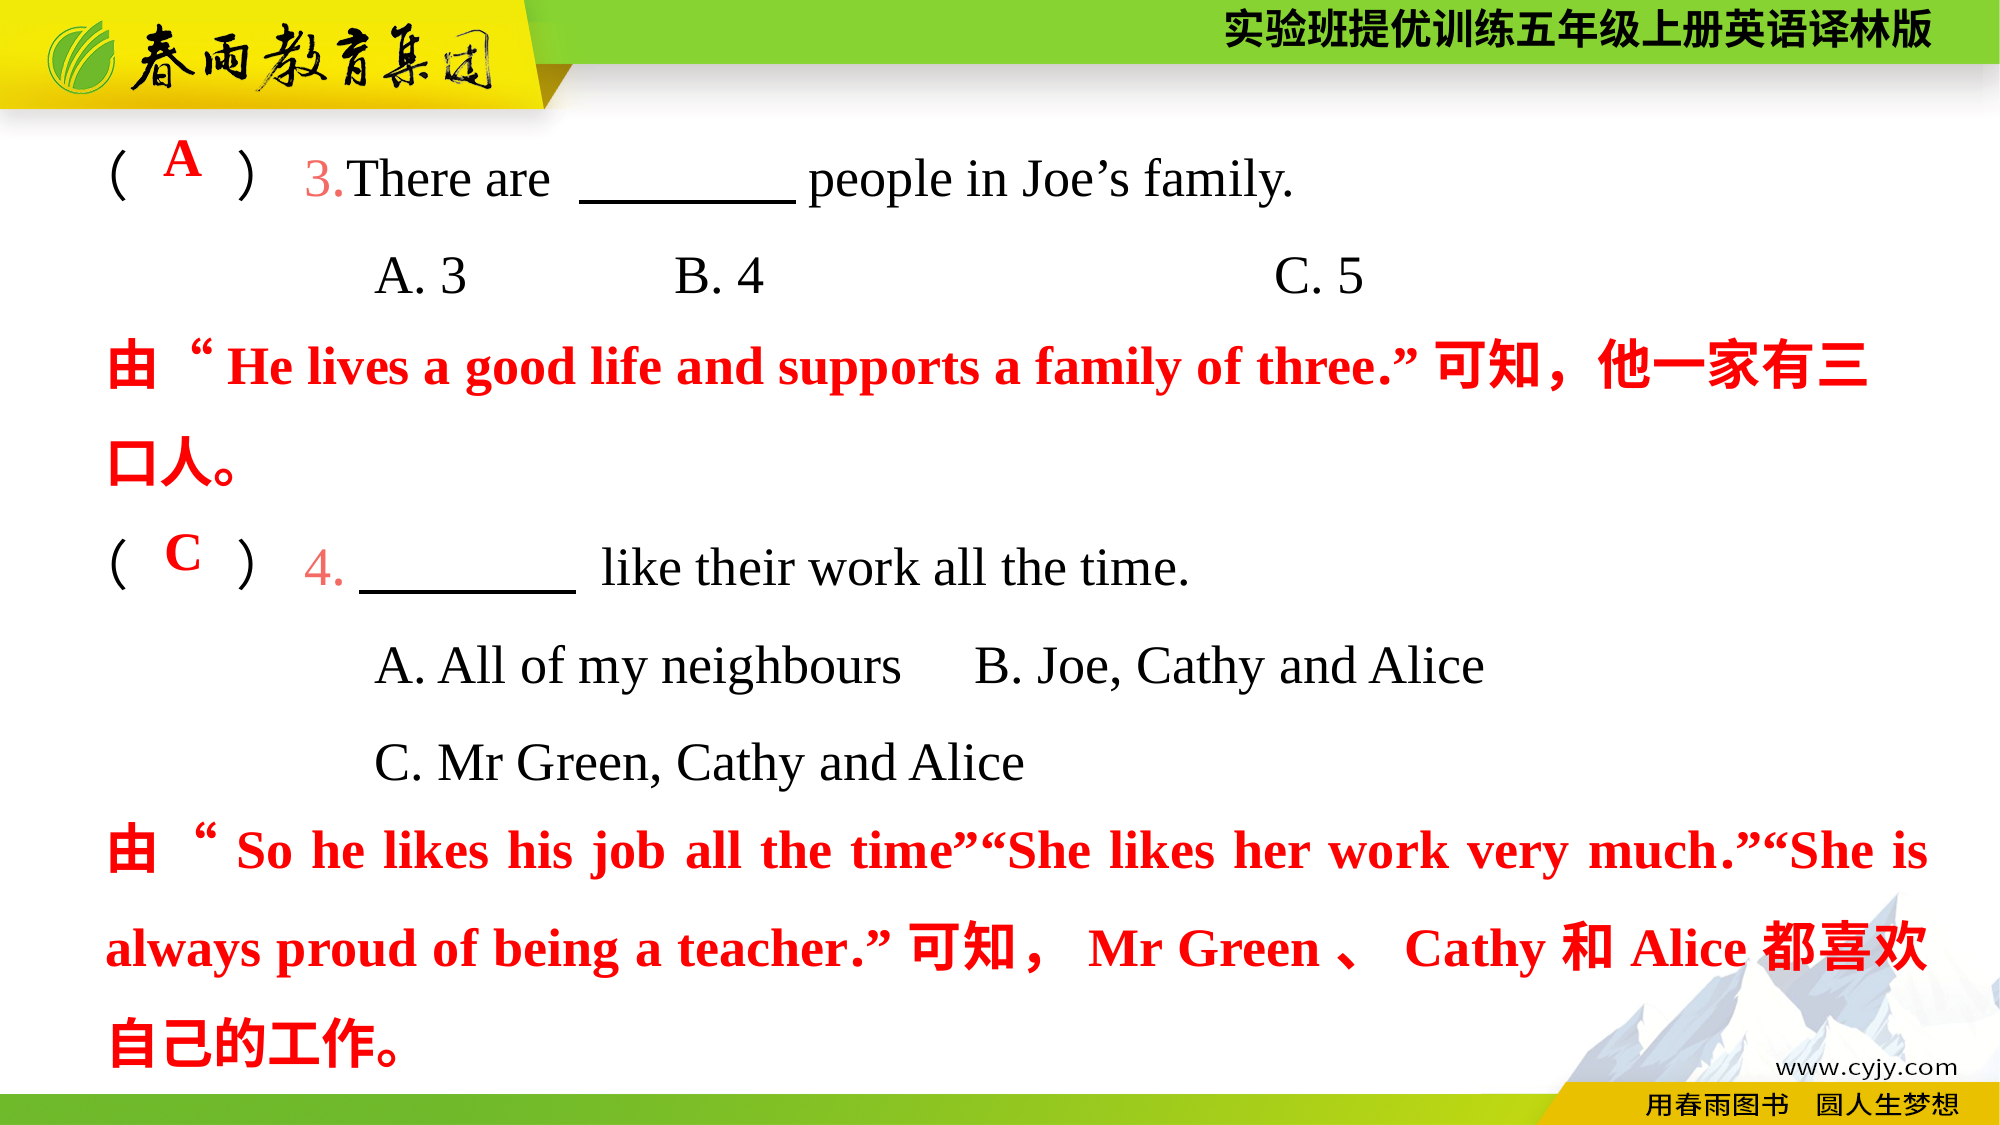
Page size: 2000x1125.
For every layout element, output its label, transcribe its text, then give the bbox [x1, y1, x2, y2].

list （ ）3.There are people in Joe’s family. A. 3 B. 4 C. 5 （ ）4. like their work all the time. A. All of my neighbours B. Joe, Cathy and Alice C. Mr Green, Cathy and Alice [59, 101, 1944, 807]
text_box 由“He lives a good life and supports a family of three.”可知，他一家有三口人。 [90, 290, 1886, 501]
text_box 由“So he likes his job all the time”“She likes her work very much.”“She is always proud of being a teacher.”可知，Mr Green、Cathy和Alice都喜欢自己的工作。 [90, 775, 1944, 1083]
text_box C [149, 508, 219, 589]
picture [0, 0, 2000, 1125]
text_box A [148, 114, 218, 195]
